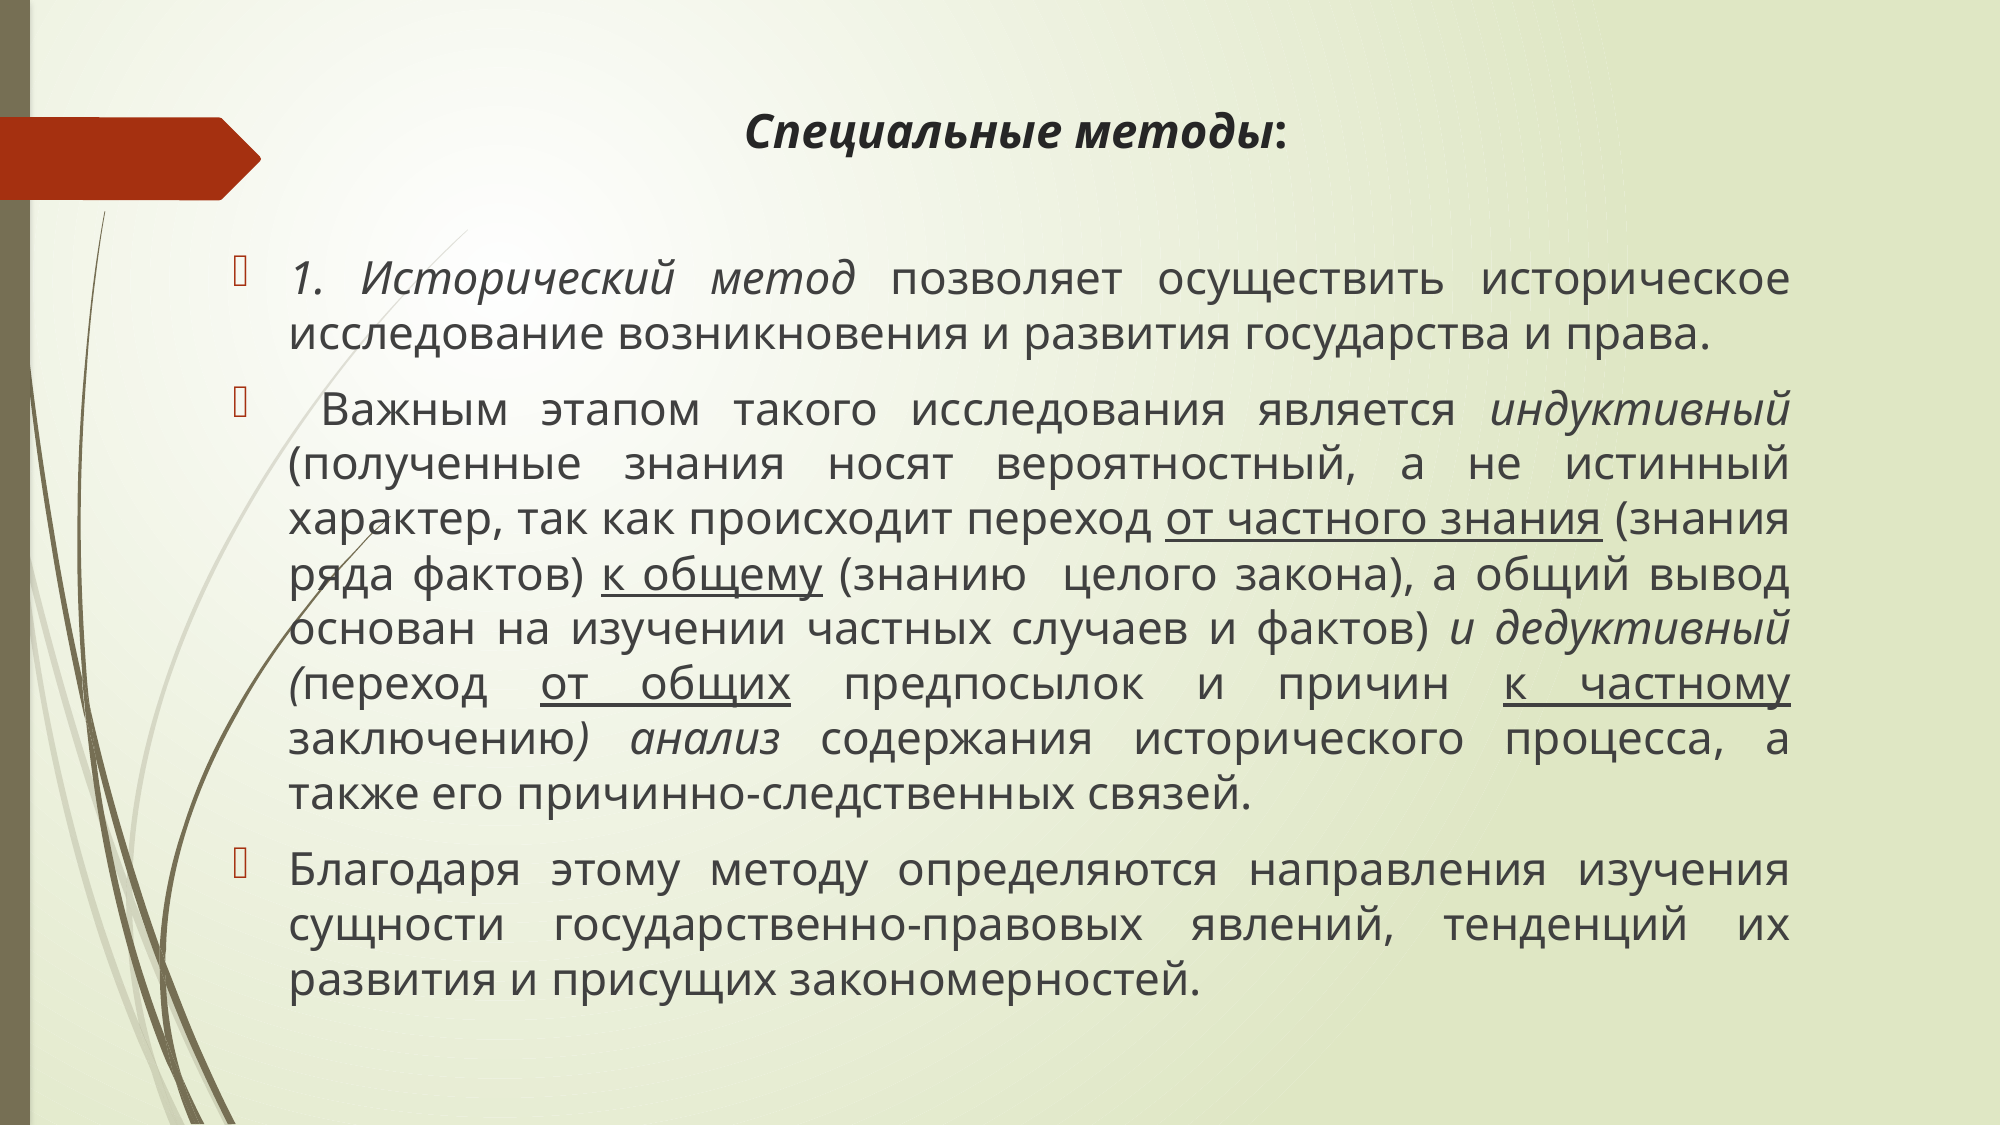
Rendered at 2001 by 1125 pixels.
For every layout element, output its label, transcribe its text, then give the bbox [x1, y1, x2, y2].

title Специальные методы: [31, 93, 2000, 223]
list 1. Исторический метод позволяет осуществить историческое исследование возникновения и развития государства и права. Важным этапом такого исследования является индуктивный (полученные знания носят вероятностный, а не истинный характер, так как происходит переход от частного знания (знания ряда фактов) к общему (знанию целого закона), а общий вывод основан на изучении частных случаев и фактов) и дедуктивный (переход от общих предпосылок и причин к частному заключению) анализ содержания исторического процесса, а также его причинно-следственных связей. Благодаря этому методу определяются направления изучения сущности государственно-правовых явлений, тенденций их развития и присущих закономерностей. [217, 240, 1807, 1125]
